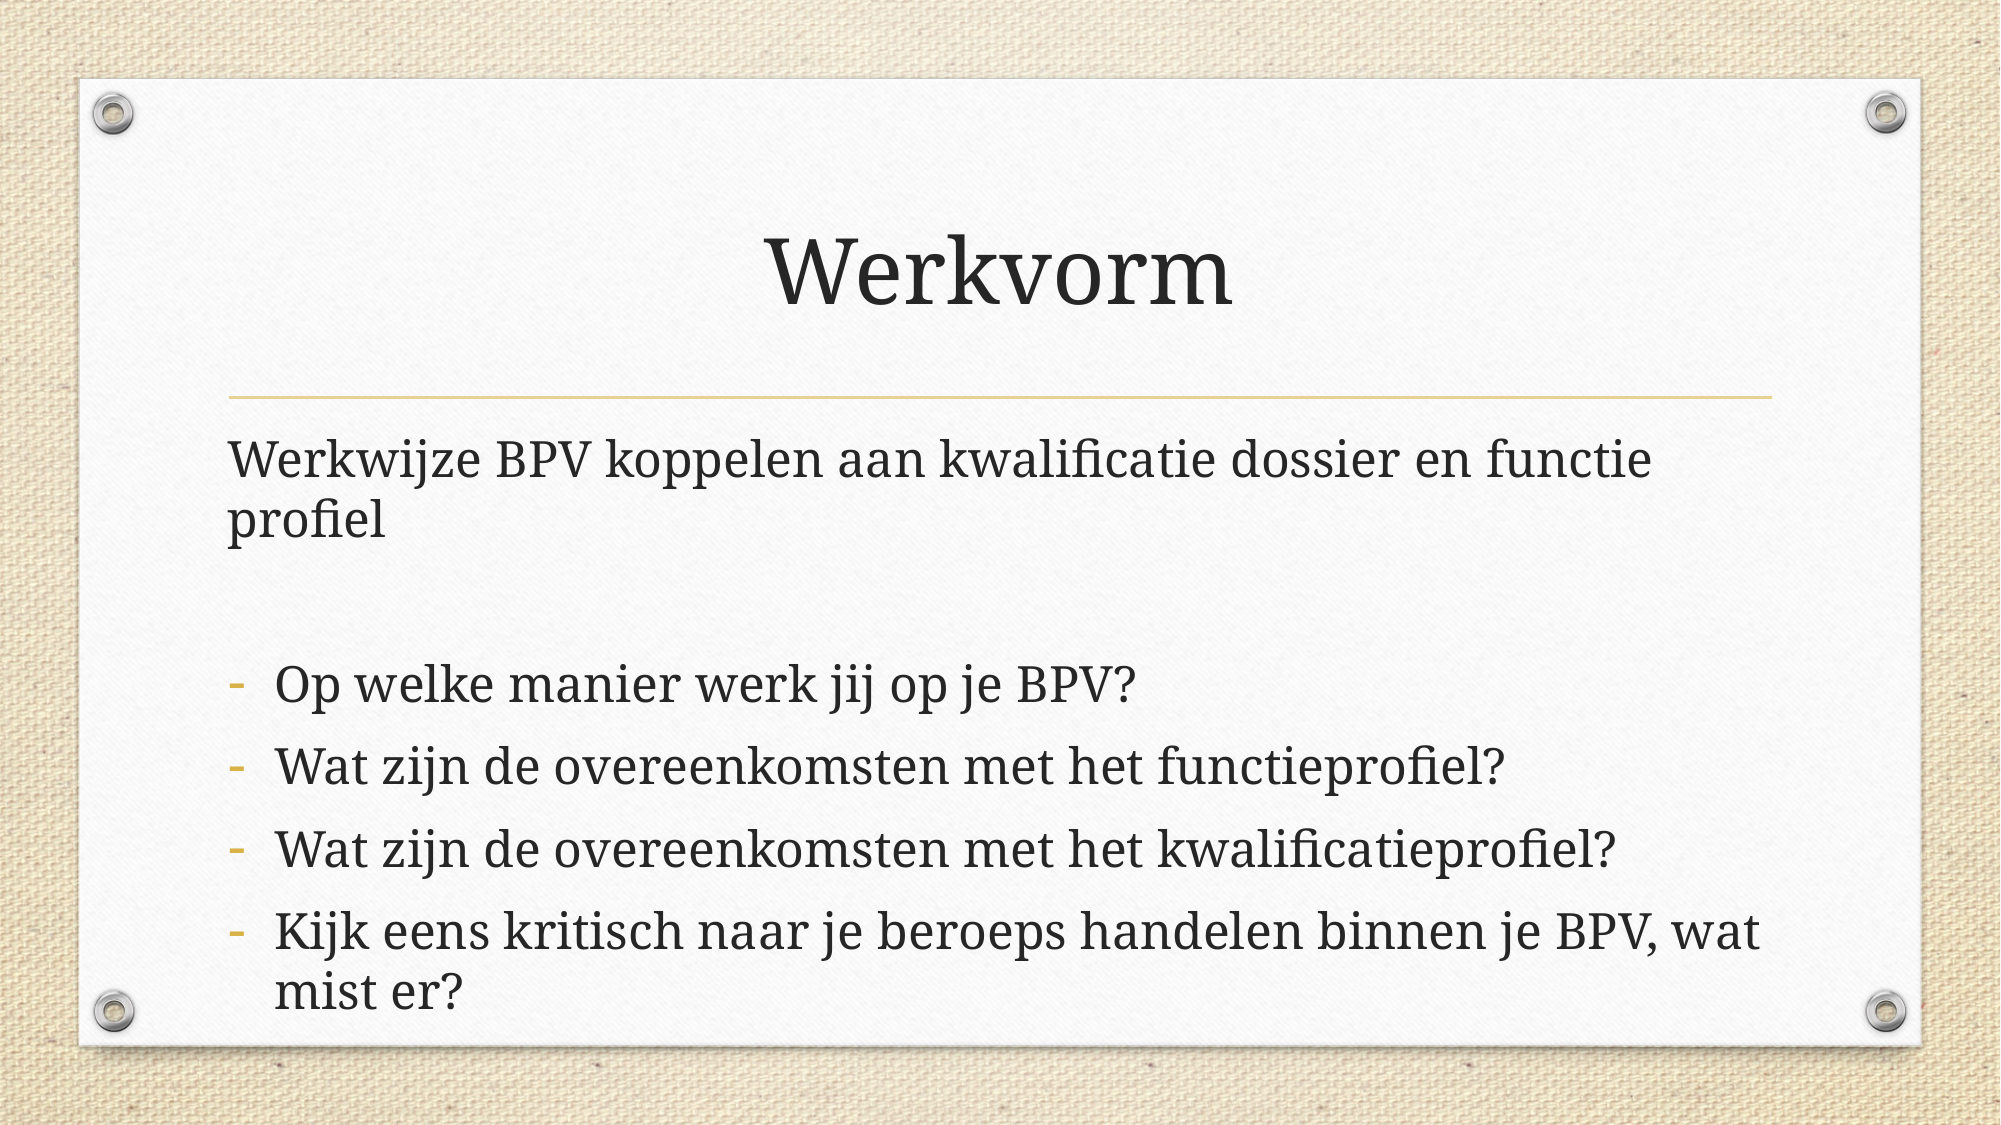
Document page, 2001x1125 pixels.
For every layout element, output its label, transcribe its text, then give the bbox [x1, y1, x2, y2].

list Werkwijze BPV koppelen aan kwalificatie dossier en functie profiel Op welke manier werk jij op je BPV? Wat zijn de overeenkomsten met het functieprofiel? Wat zijn de overeenkomsten met het kwalificatieprofiel? Kijk eens kritisch naar je beroeps handelen binnen je BPV, wat mist er? [212, 419, 1788, 964]
title Werkvorm [212, 161, 1788, 375]
picture [0, 0, 2001, 1125]
